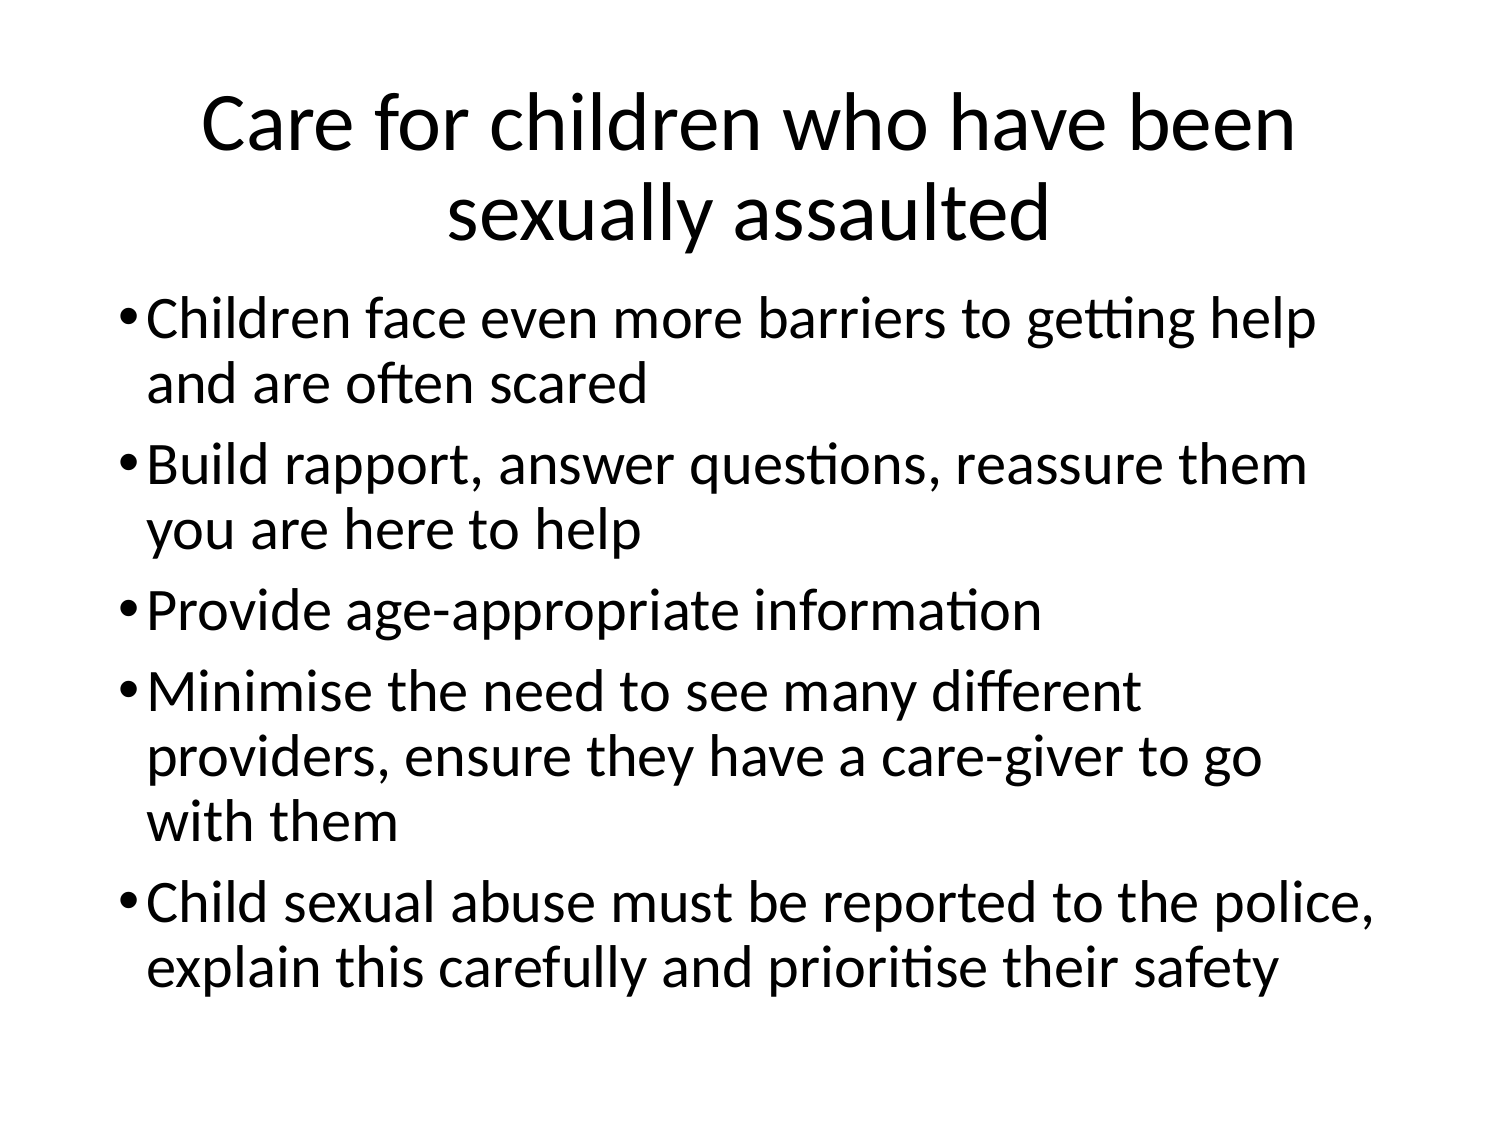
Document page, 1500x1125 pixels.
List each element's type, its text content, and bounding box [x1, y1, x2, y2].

list Children face even more barriers to getting help and are often scared Build rapport, answer questions, reassure them you are here to help Provide age-appropriate information Minimise the need to see many different providers, ensure they have a care-giver to go with them Child sexual abuse must be reported to the police, explain this carefully and prioritise their safety [103, 278, 1397, 993]
title Care for children who have been sexually assaulted [103, 59, 1397, 278]
